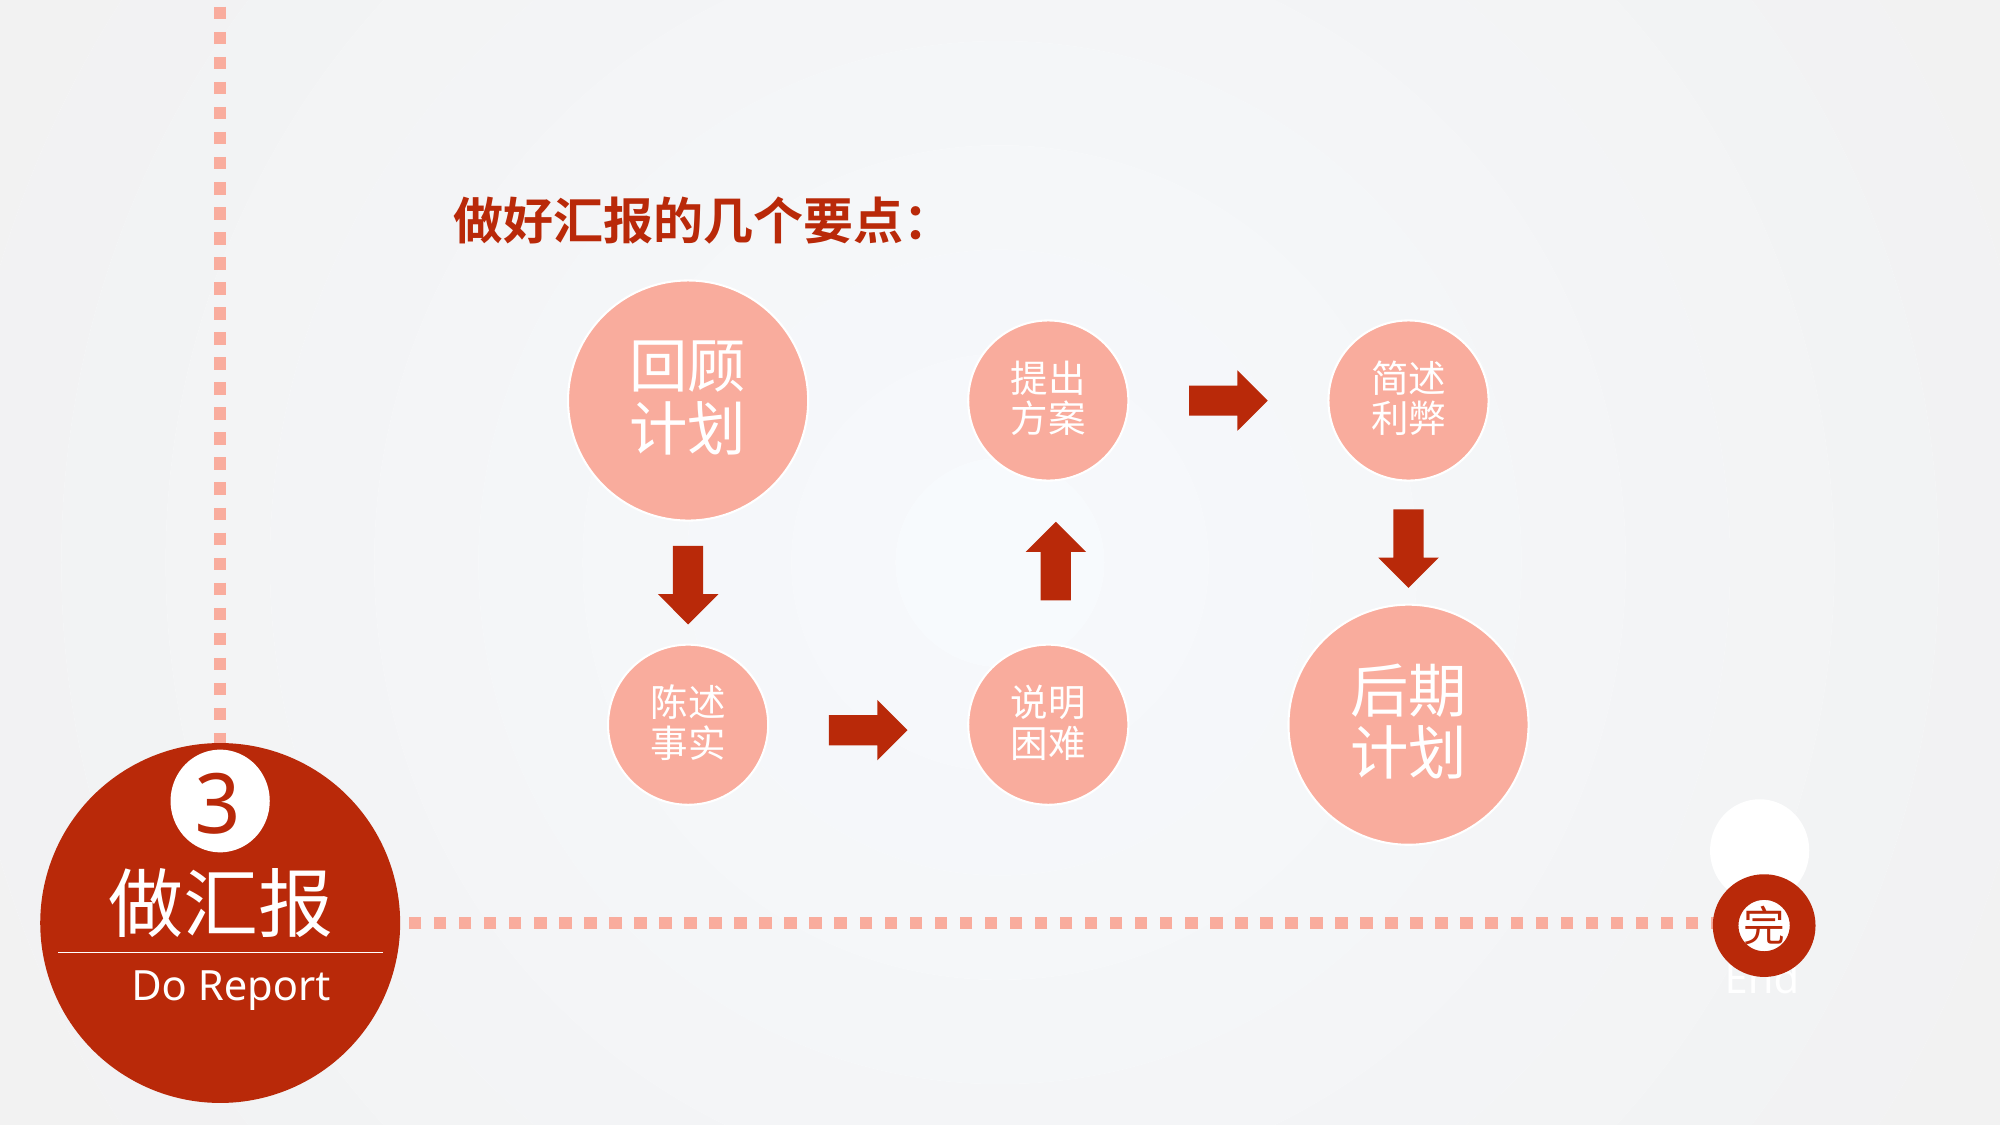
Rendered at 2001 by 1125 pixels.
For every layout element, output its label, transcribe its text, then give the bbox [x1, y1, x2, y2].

text_box Do Report [116, 954, 346, 1017]
text_box 做汇报 [47, 849, 184, 954]
text_box [54, 749, 170, 849]
text_box End [1709, 944, 1815, 1010]
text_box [170, 742, 270, 859]
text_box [1710, 799, 1810, 959]
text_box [184, 6, 1799, 978]
text_box [39, 870, 393, 1105]
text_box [568, 280, 1529, 845]
text_box [1810, 900, 1817, 951]
